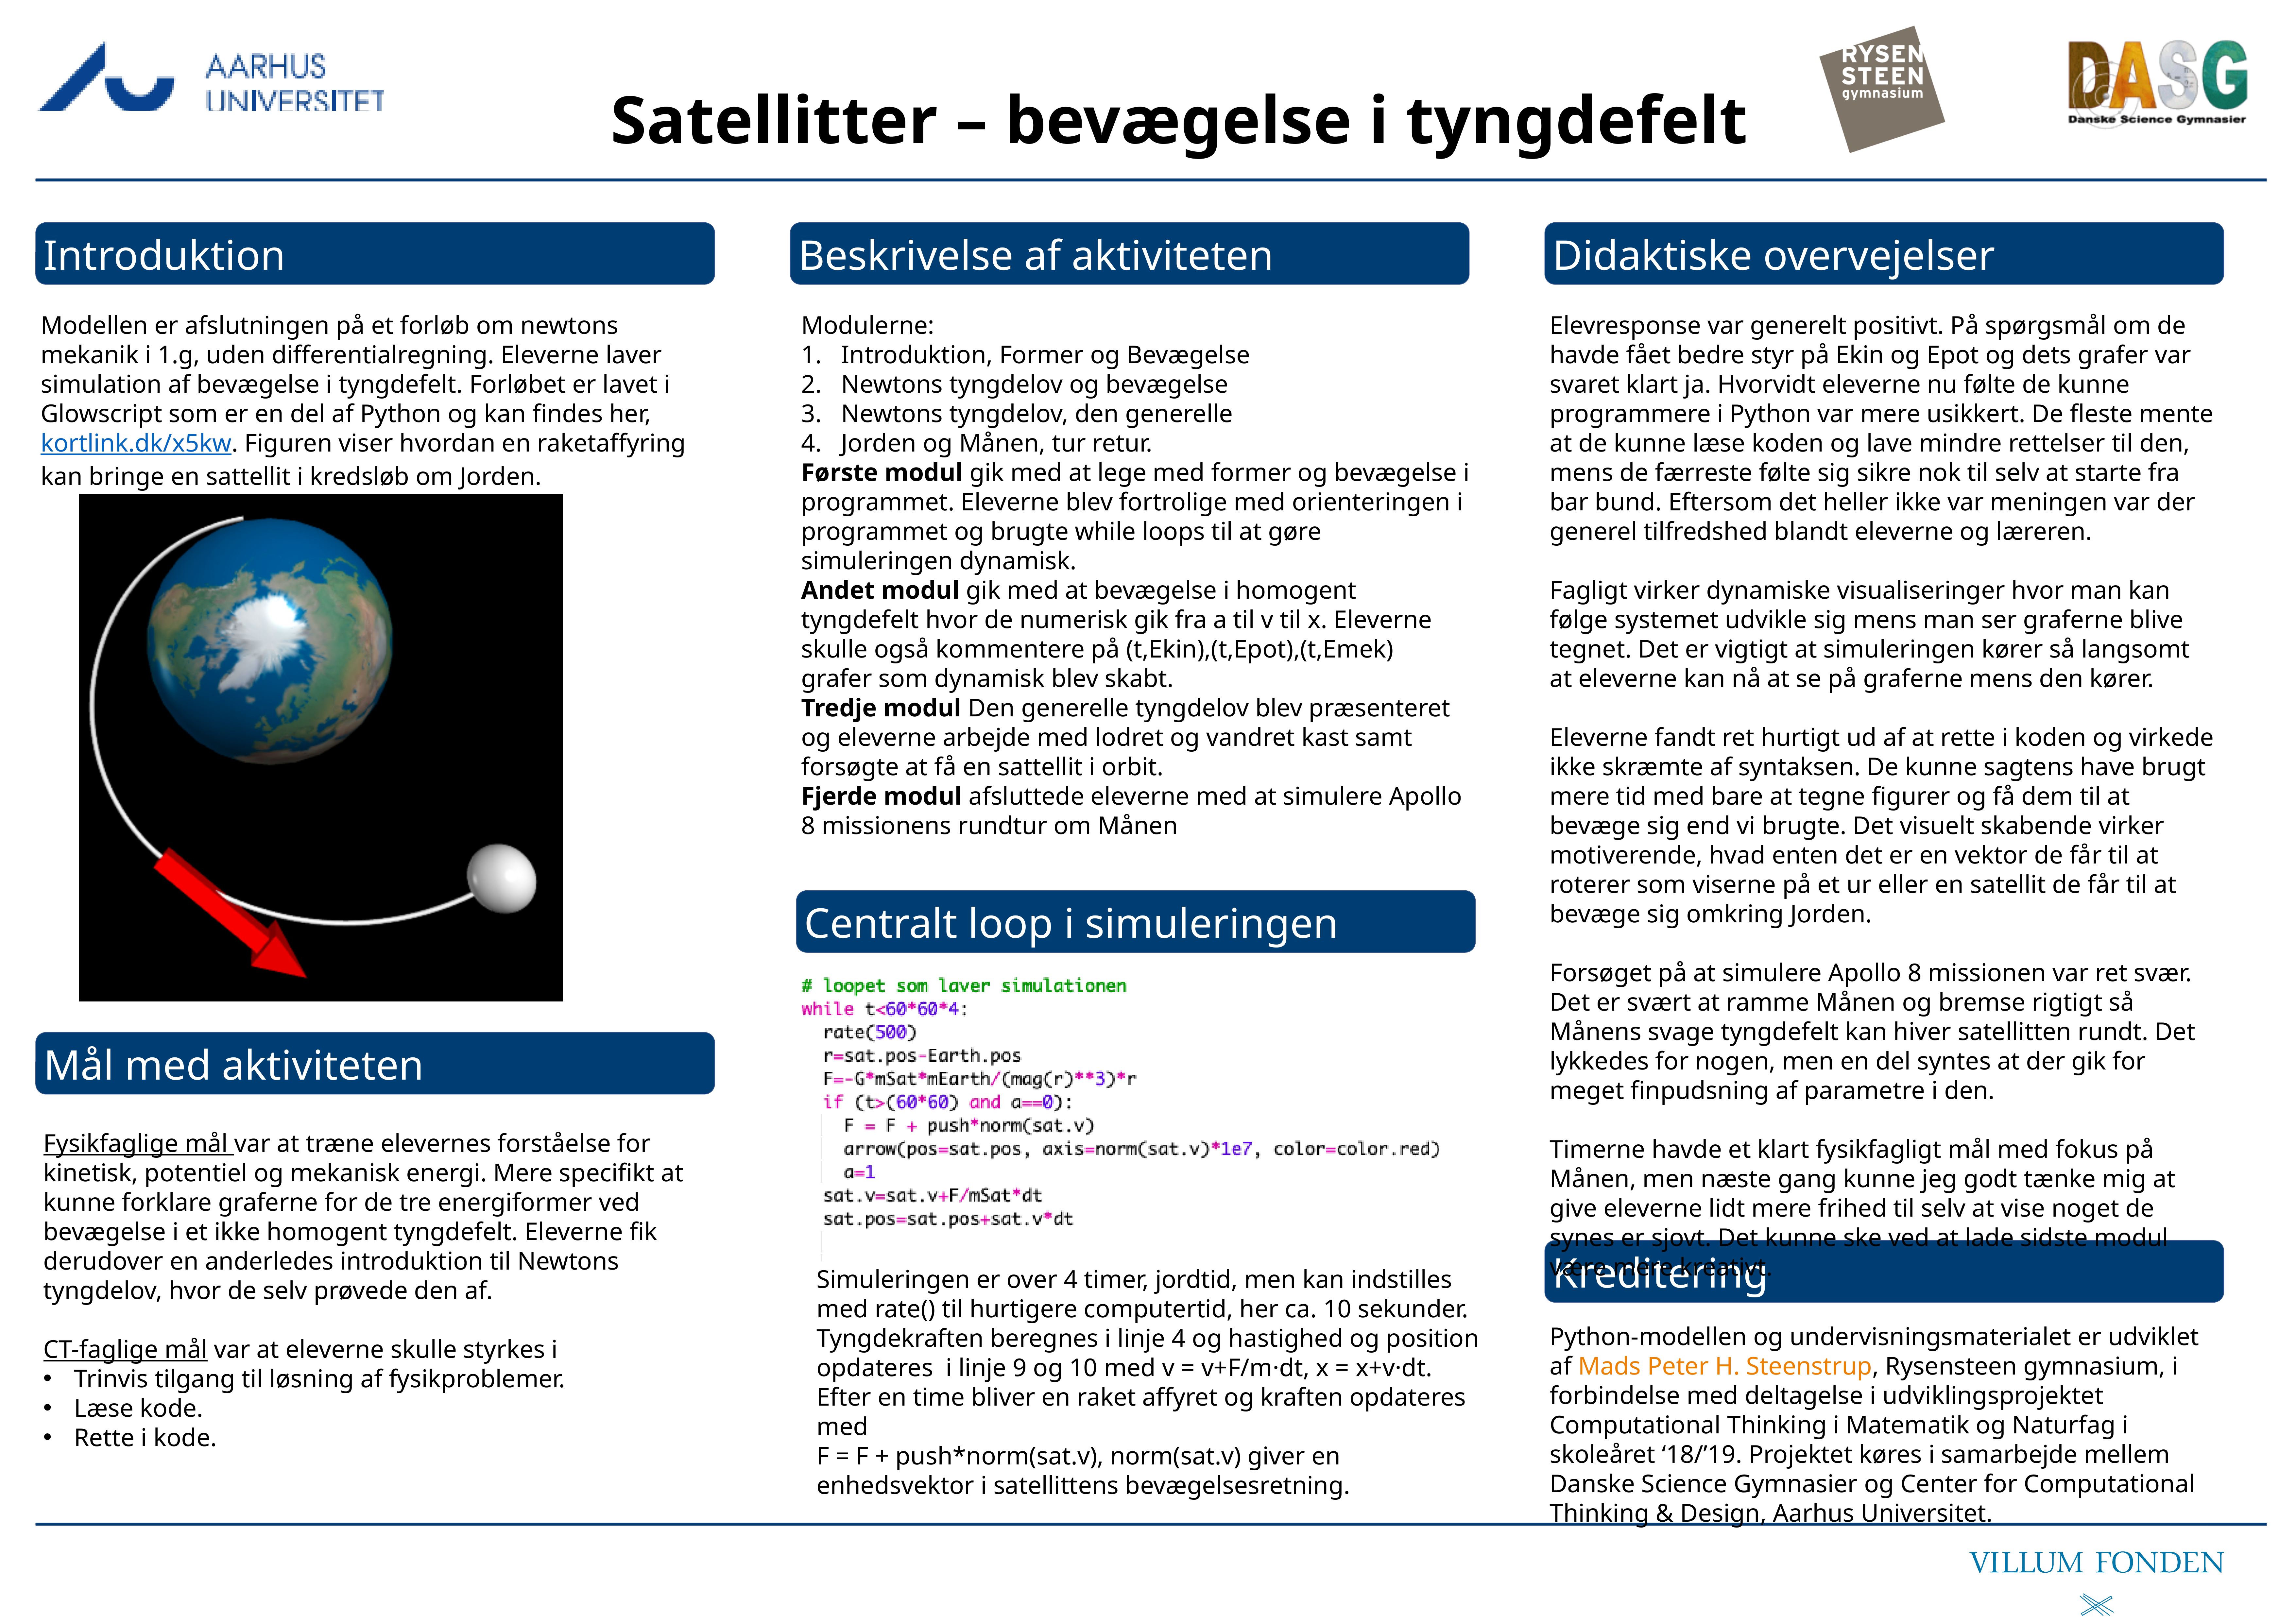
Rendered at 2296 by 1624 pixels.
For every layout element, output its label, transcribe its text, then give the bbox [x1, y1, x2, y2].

text_box Beskrivelse af aktiviteten [790, 222, 1470, 285]
text_box Fysikfaglige mål var at træne elevernes forståelse for kinetisk, potentiel og mekanisk energi. Mere specifikt at kunne forklare graferne for de tre energiformer ved bevægelse i et ikke homogent tyngdefelt. Eleverne fik derudover en anderledes introduktion til Newtons tyngdelov, hvor de selv prøvede den af. CT-faglige mål var at eleverne skulle styrkes i Trinvis tilgang til løsning af fysikproblemer. Læse kode. Rette i kode. [38, 1125, 718, 1454]
text_box Modulerne: Introduktion, Former og Bevægelse Newtons tyngdelov og bevægelse Newtons tyngdelov, den generelle Jorden og Månen, tur retur. Første modul gik med at lege med former og bevægelse i programmet. Eleverne blev fortrolige med orienteringen i programmet og brugte while loops til at gøre simuleringen dynamisk. Andet modul gik med at bevægelse i homogent tyngdefelt hvor de numerisk gik fra a til v til x. Eleverne skulle også kommentere på (t,Ekin),(t,Epot),(t,Emek) grafer som dynamisk blev skabt. Tredje modul Den generelle tyngdelov blev præsenteret og eleverne arbejde med lodret og vandret kast samt forsøgte at få en sattellit i orbit. Fjerde modul afsluttede eleverne med at simulere Apollo 8 missionens rundtur om Månen [796, 307, 1476, 842]
picture [36, 39, 384, 111]
text_box Mål med aktiviteten [35, 1032, 715, 1095]
picture [2067, 39, 2249, 130]
picture [2116, 1553, 2130, 1572]
text_box [35, 1523, 1545, 1526]
text_box [2224, 1523, 2267, 1526]
text_box Didaktiske overvejelser [1544, 222, 2224, 285]
text_box [35, 178, 2267, 182]
picture [1969, 1551, 2224, 1616]
text_box Simuleringen er over 4 timer, jordtid, men kan indstilles med rate() til hurtigere computertid, her ca. 10 sekunder. Tyngdekraften beregnes i linje 4 og hastighed og position opdateres i linje 9 og 10 med v = v+F/m·dt, x = x+v·dt. Efter en time bliver en raket affyret og kraften opdateres med F = F + push*norm(sat.v), norm(sat.v) giver en enhedsvektor i satellittens bevægelsesretning. [812, 1261, 1491, 1502]
text_box Satellitter – bevægelse i tyngdefelt [601, 76, 1758, 159]
text_box Python-modellen og undervisningsmaterialet er udviklet af Mads Peter H. Steenstrup, Rysensteen gymnasium, i forbindelse med deltagelse i udviklingsprojektet Computational Thinking i Matematik og Naturfag i skoleåret ‘18/’19. Projektet køres i samarbejde mellem Danske Science Gymnasier og Center for Computational Thinking & Design, Aarhus Universitet. [1545, 1371, 2224, 1529]
text_box Introduktion [35, 222, 715, 285]
text_box Centralt loop i simuleringen [796, 890, 1476, 953]
picture [796, 959, 1469, 1261]
picture [1815, 19, 1954, 158]
text_box Modellen er afslutningen på et forløb om newtons mekanik i 1.g, uden differentialregning. Eleverne laver simulation af bevægelse i tyngdefelt. Forløbet er lavet i Glowscript som er en del af Python og kan findes her, kortlink.dk/x5kw. Figuren viser hvordan en raketaffyring kan bringe en sattellit i kredsløb om Jorden. [36, 307, 715, 551]
text_box Elevresponse var generelt positivt. På spørgsmål om de havde fået bedre styr på Ekin og Epot og dets grafer var svaret klart ja. Hvorvidt eleverne nu følte de kunne programmere i Python var mere usikkert. De fleste mente at de kunne læse koden og lave mindre rettelser til den, mens de færreste følte sig sikre nok til selv at starte fra bar bund. Eftersom det heller ikke var meningen var der generel tilfredshed blandt eleverne og læreren. Fagligt virker dynamiske visualiseringer hvor man kan følge systemet udvikle sig mens man ser graferne blive tegnet. Det er vigtigt at simuleringen kører så langsomt at eleverne kan nå at se på graferne mens den kører. Eleverne fandt ret hurtigt ud af at rette i koden og virkede ikke skræmte af syntaksen. De kunne sagtens have brugt mere tid med bare at tegne figurer og få dem til at bevæge sig end vi brugte. Det visuelt skabende virker motiverende, hvad enten det er en vektor de får til at roterer som viserne på et ur eller en satellit de får til at bevæge sig omkring Jorden. Forsøget på at simulere Apollo 8 missionen var ret svær. Det er svært at ramme Månen og bremse rigtigt så Månens svage tyngdefelt kan hiver satellitten rundt. Det lykkedes for nogen, men en del syntes at der gik for meget finpudsning af parametre i den. Timerne havde et klart fysikfagligt mål med fokus på Månen, men næste gang kunne jeg godt tænke mig at give eleverne lidt mere frihed til selv at vise noget de synes er sjovt. Det kunne ske ved at lade sidste modul være mere kreativt. [1545, 307, 2224, 1371]
picture [79, 494, 563, 1001]
